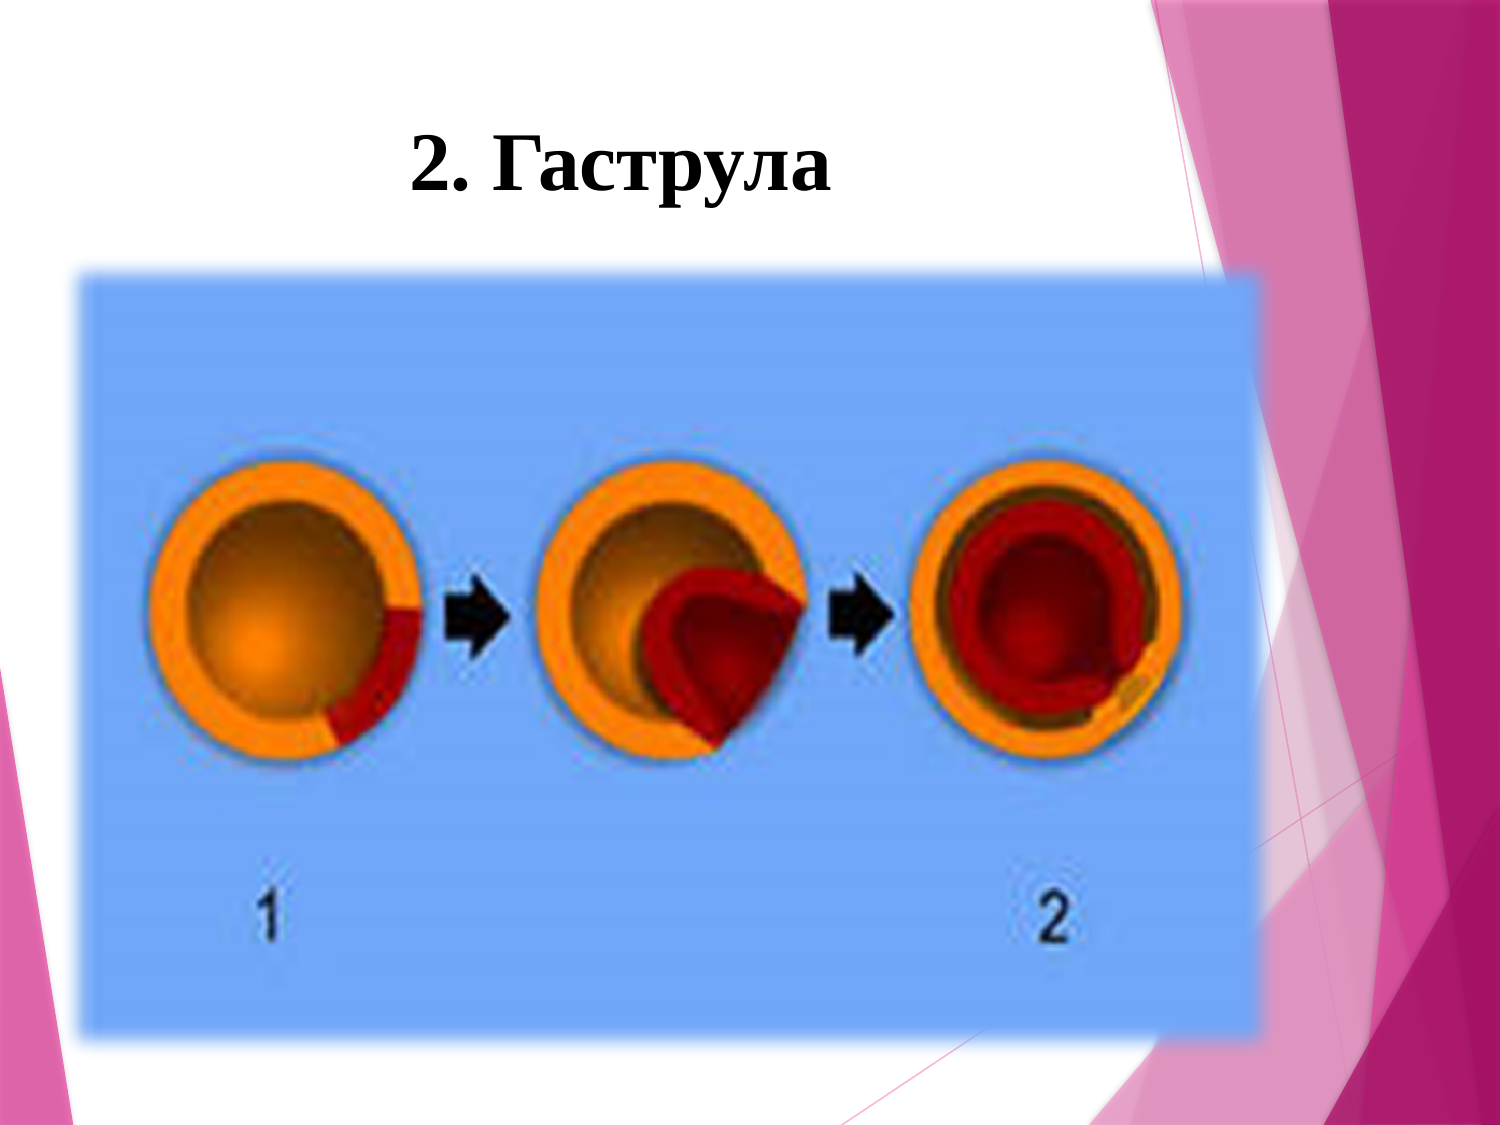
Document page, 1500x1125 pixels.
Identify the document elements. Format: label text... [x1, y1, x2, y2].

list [52, 254, 1285, 1060]
title 2. Гаструла [99, 99, 1142, 254]
